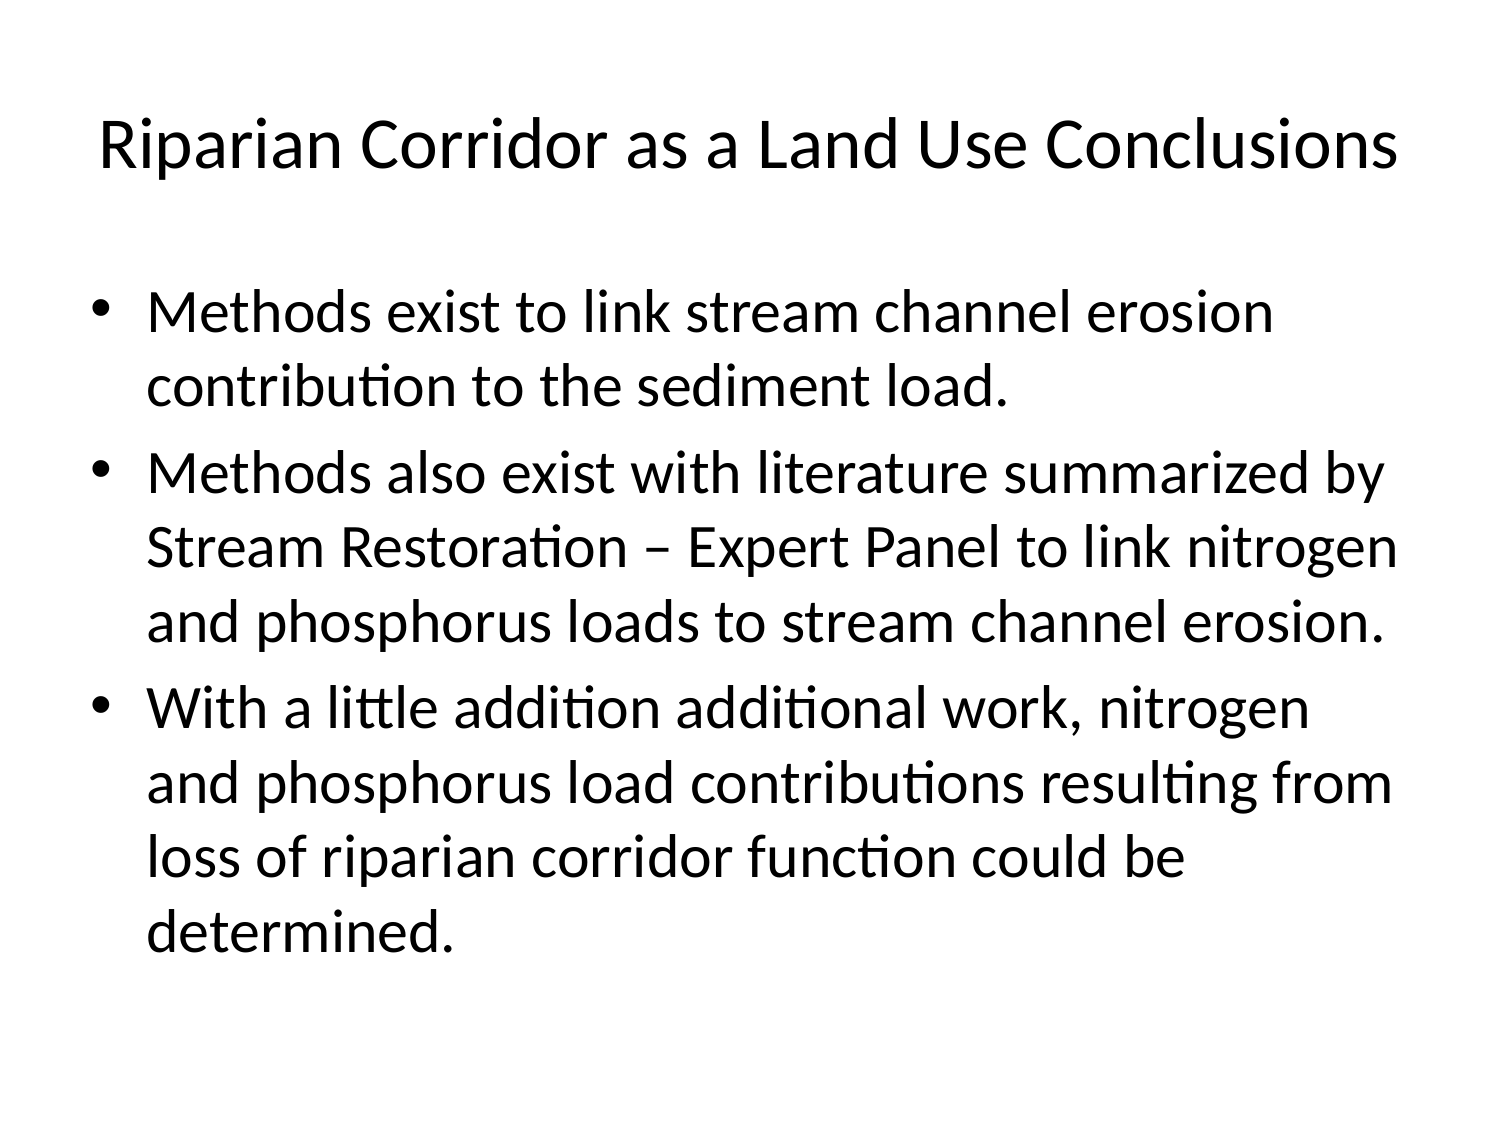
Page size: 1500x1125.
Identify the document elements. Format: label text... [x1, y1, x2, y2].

title Riparian Corridor as a Land Use Conclusions [75, 45, 1425, 233]
list Methods exist to link stream channel erosion contribution to the sediment load. Methods also exist with literature summarized by Stream Restoration – Expert Panel to link nitrogen and phosphorus loads to stream channel erosion. With a little addition additional work, nitrogen and phosphorus load contributions resulting from loss of riparian corridor function could be determined. [75, 262, 1425, 1005]
